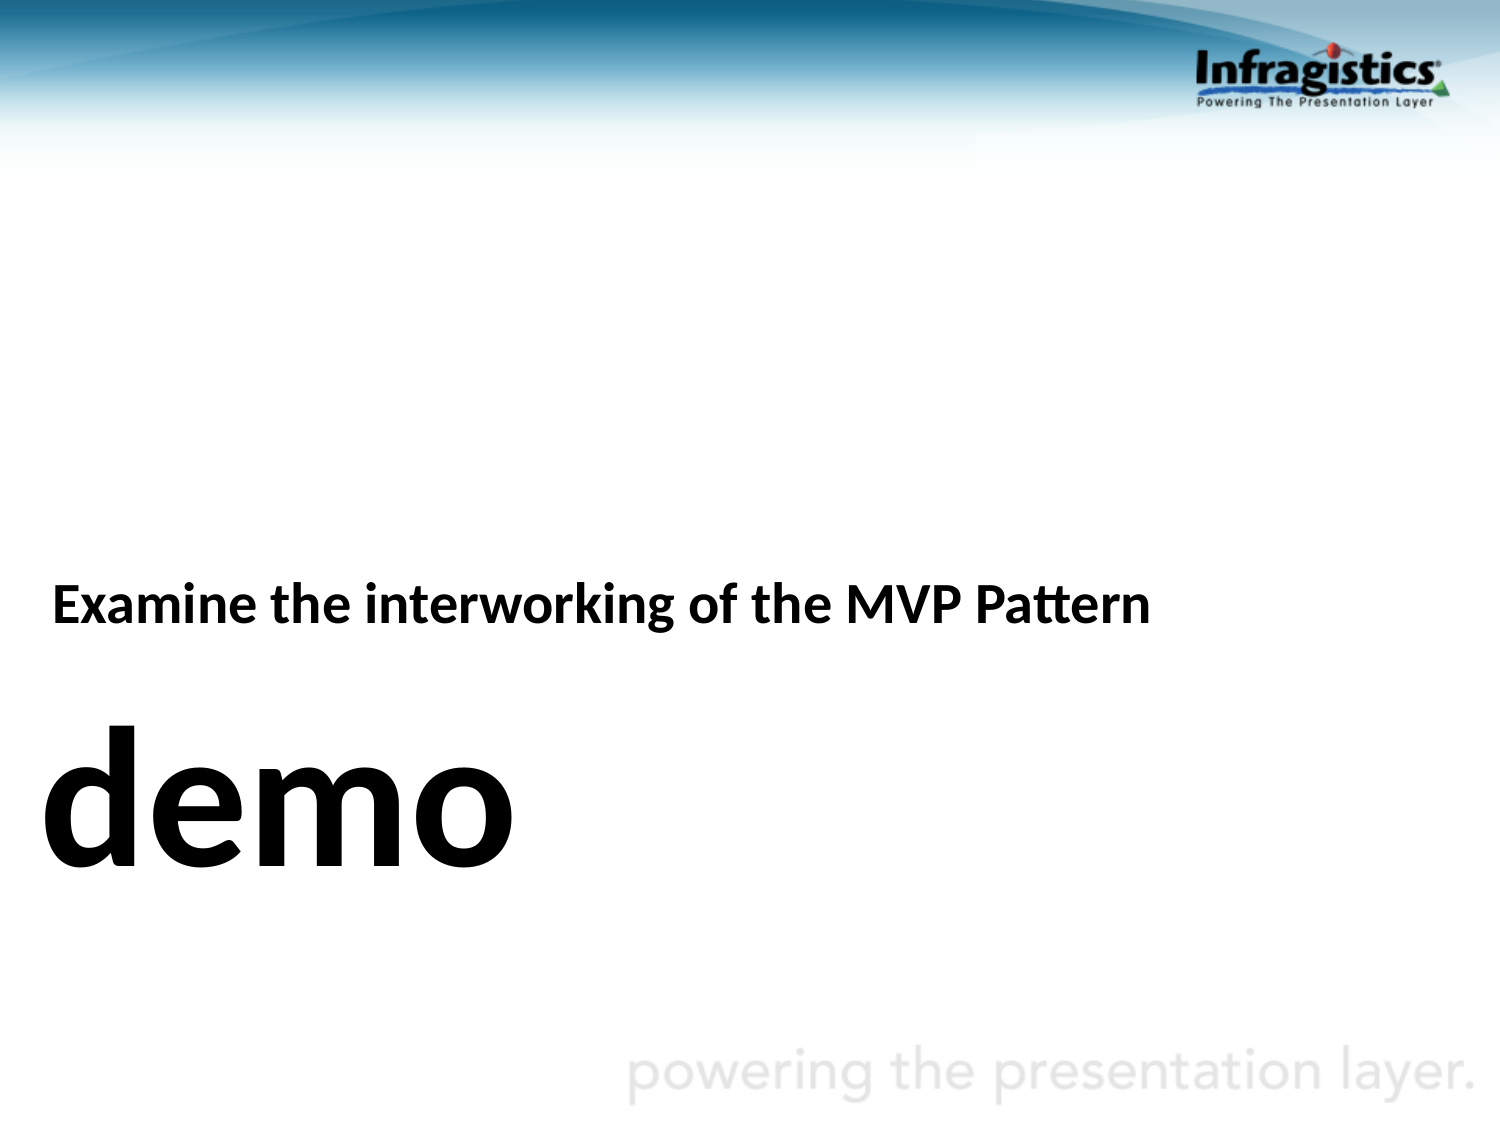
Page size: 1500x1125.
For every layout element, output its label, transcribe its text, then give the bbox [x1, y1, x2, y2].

title Examine the interworking of the MVP Pattern [37, 462, 1338, 739]
picture [0, 0, 1500, 1125]
text_box demo [24, 674, 1300, 899]
